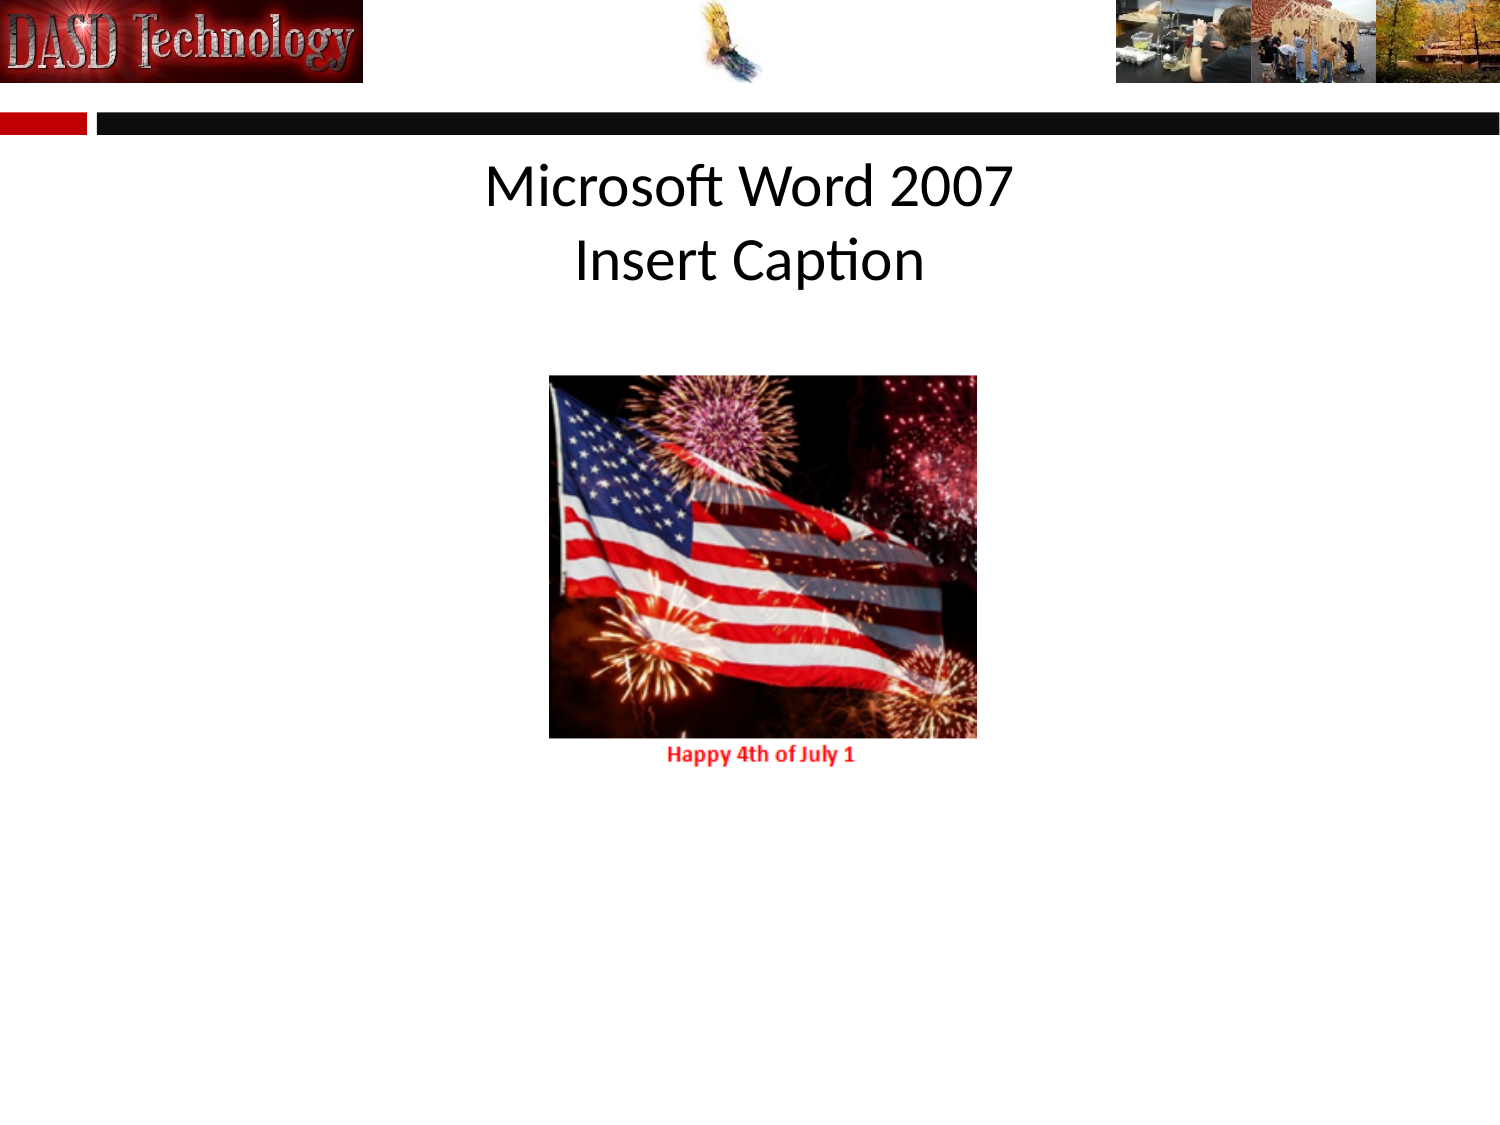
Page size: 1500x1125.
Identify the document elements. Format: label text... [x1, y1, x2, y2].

text_box [95, 110, 1500, 137]
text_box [1116, 0, 1500, 83]
picture [0, 0, 363, 84]
title Microsoft Word 2007 Insert Caption [75, 137, 1425, 300]
picture [699, 0, 764, 83]
picture [549, 374, 977, 777]
text_box [0, 110, 89, 137]
